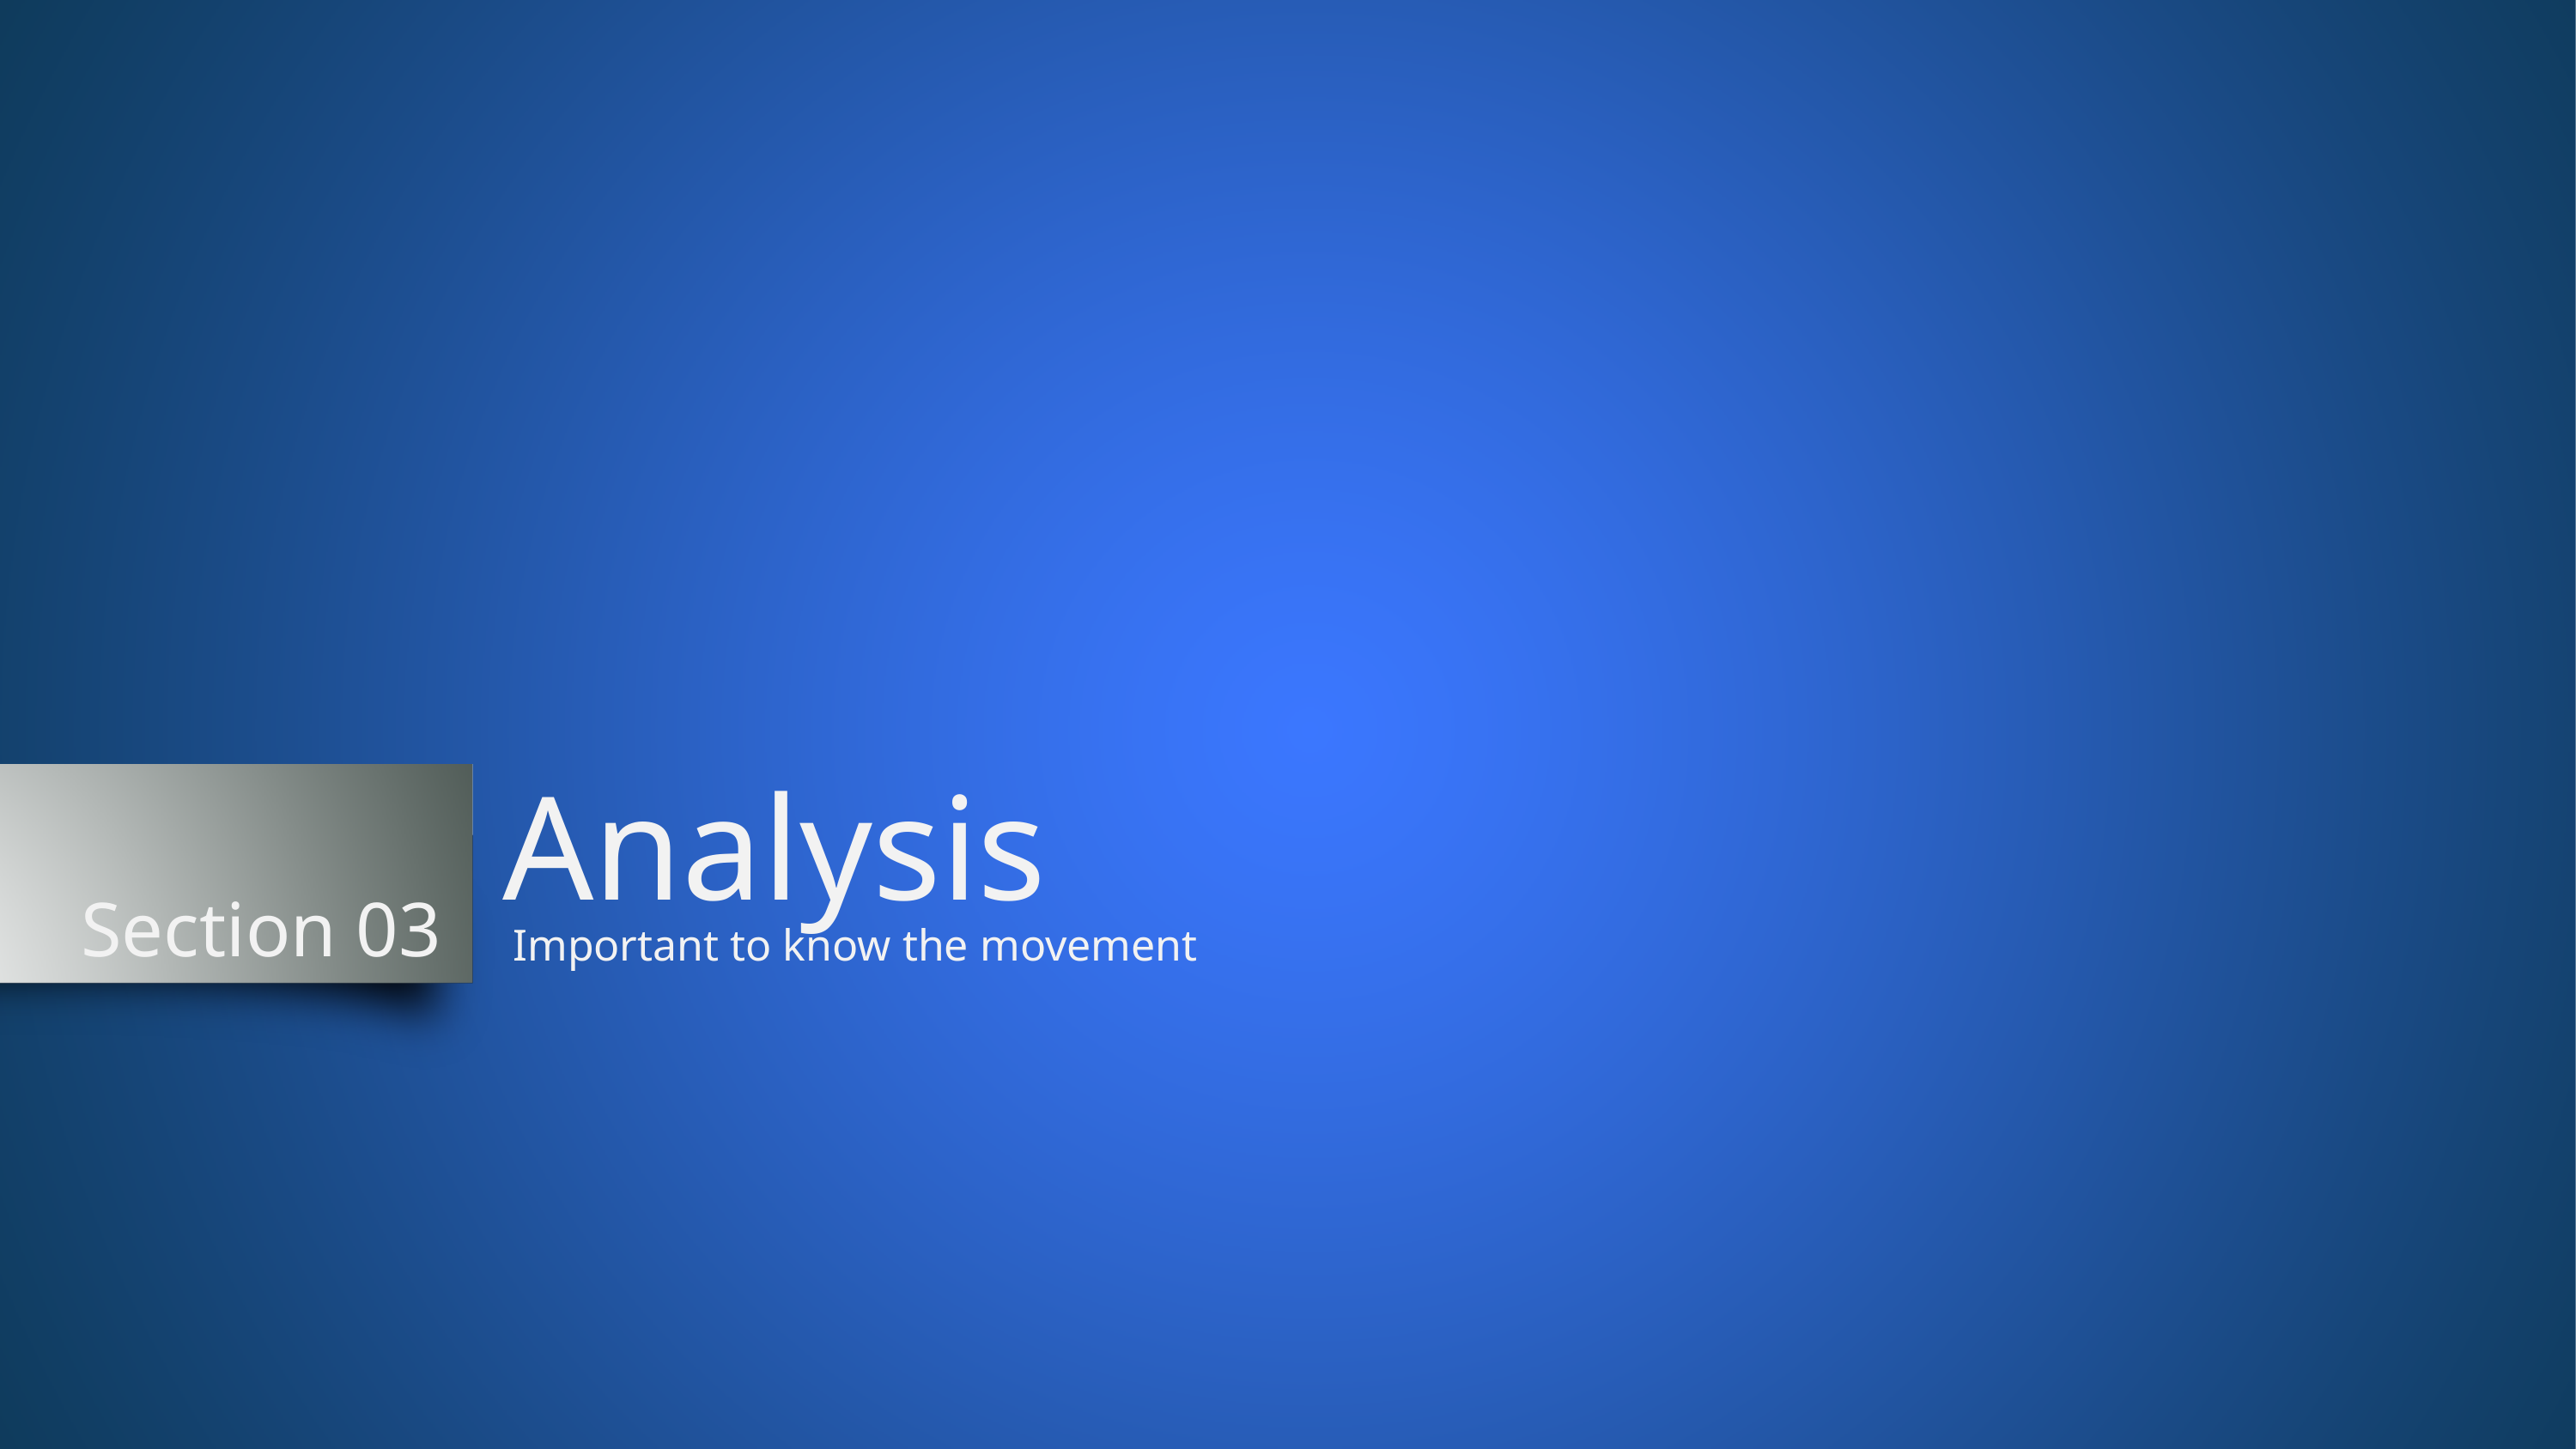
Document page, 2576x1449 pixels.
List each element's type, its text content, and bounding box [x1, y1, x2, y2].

list Section 03 [49, 885, 454, 979]
subtitle Important to know the movement [500, 917, 2432, 1002]
picture [0, 0, 2576, 1449]
title Analysis [489, 738, 2422, 937]
